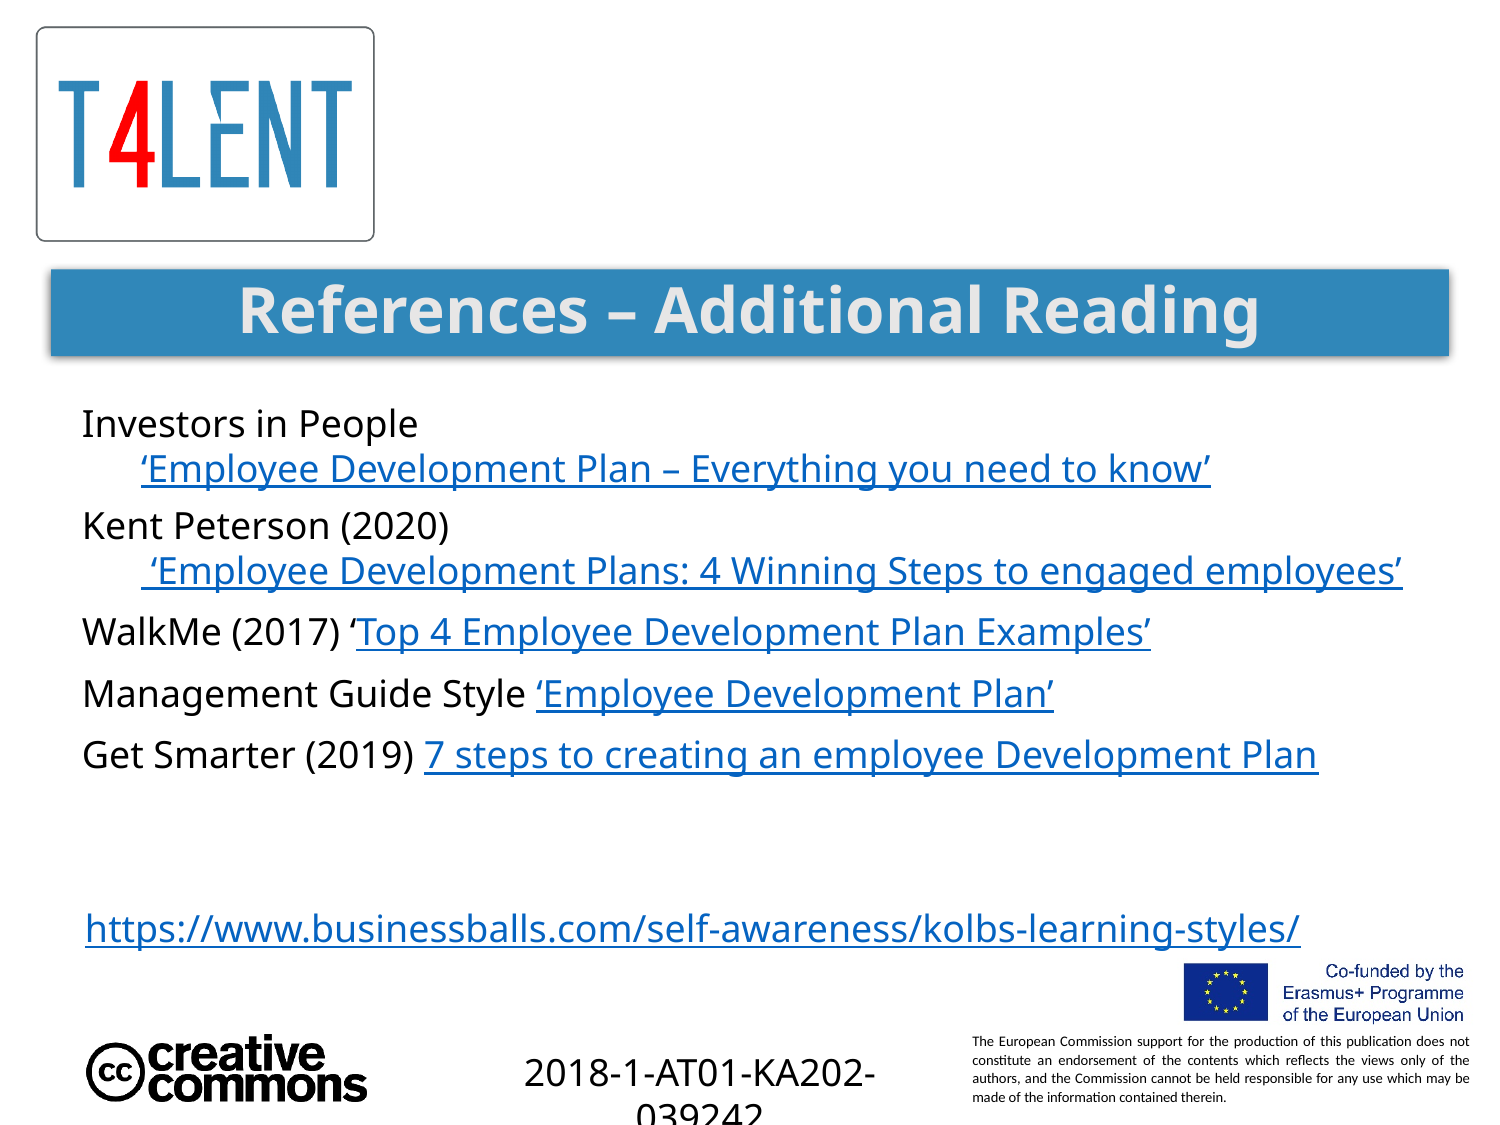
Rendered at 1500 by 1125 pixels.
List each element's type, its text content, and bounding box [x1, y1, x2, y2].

text_box 2018-1-AT01-KA202-039242 [454, 1040, 946, 1125]
picture [85, 1034, 367, 1102]
picture [35, 26, 375, 242]
picture [1166, 958, 1478, 1026]
title References – Additional Reading [51, 269, 1449, 357]
subtitle Investors in People ‘Employee Development Plan – Everything you need to know’ Kent Peterson (2020) ‘Employee Development Plans: 4 Winning Steps to engaged employees’ WalkMe (2017) ‘Top 4 Employee Development Plan Examples’ Management Guide Style ‘Employee Development Plan’ Get Smarter (2019) 7 steps to creating an employee Development Plan https://www.businessballs.com/self-awareness/kolbs-learning-styles/ [51, 389, 1466, 922]
